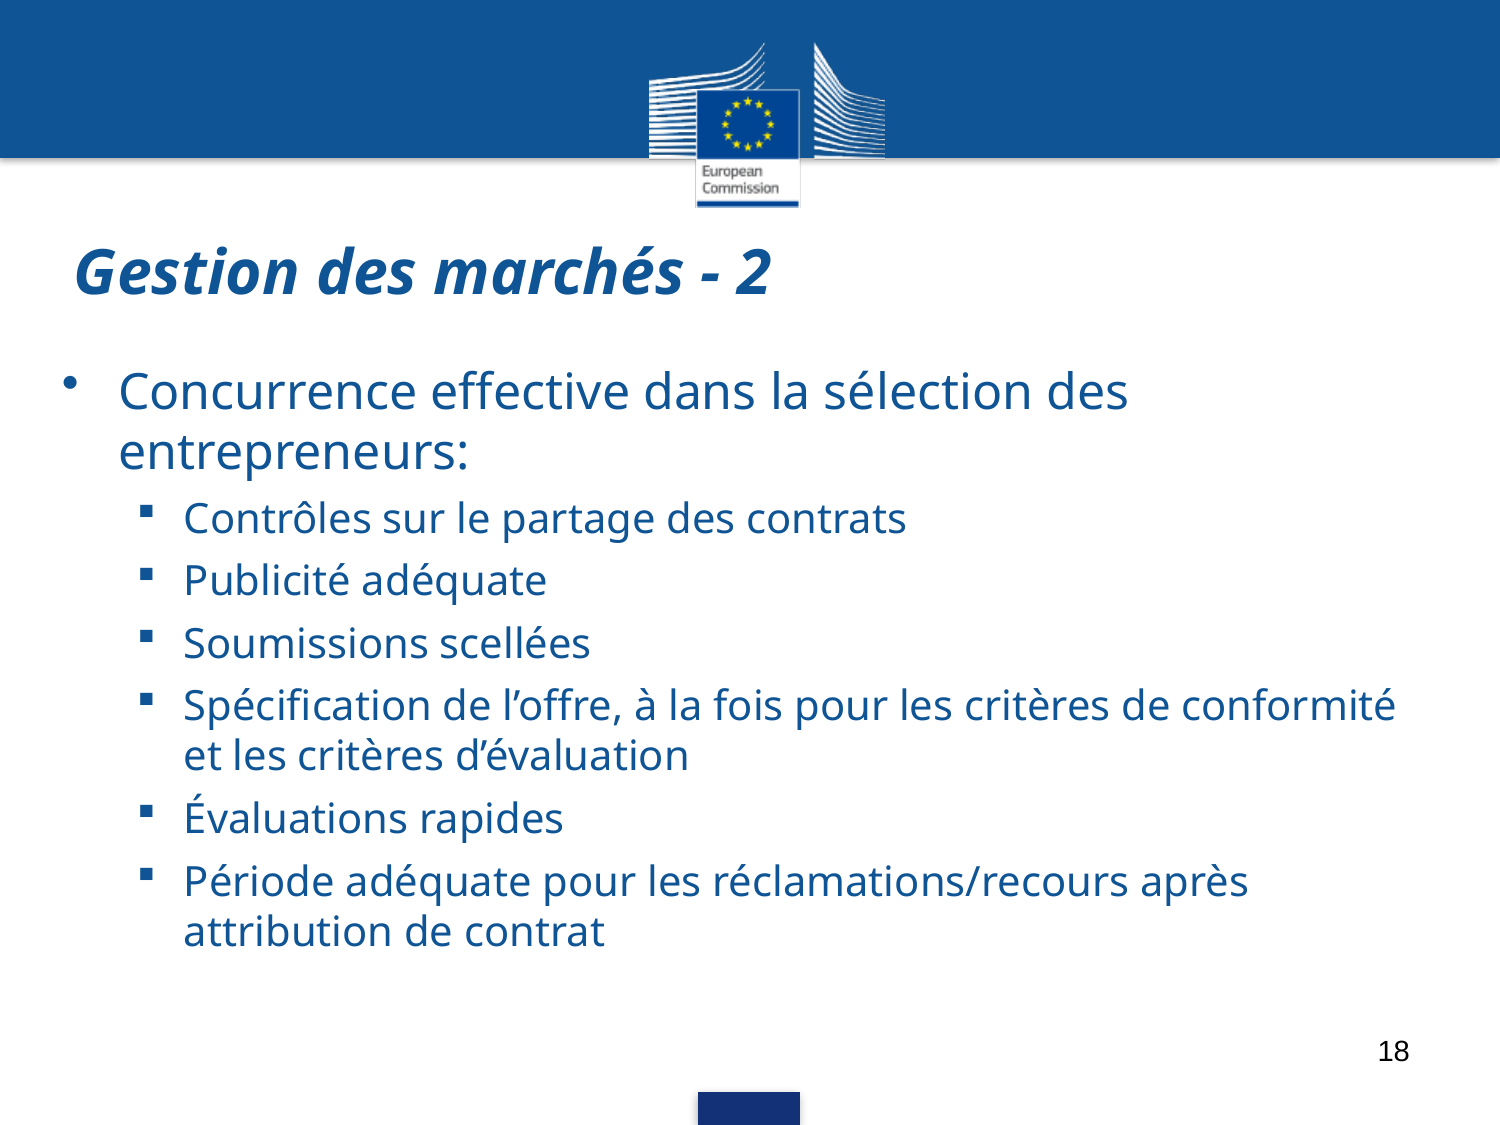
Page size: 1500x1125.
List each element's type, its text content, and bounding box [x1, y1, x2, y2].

list Concurrence effective dans la sélection des entrepreneurs: Contrôles sur le partage des contrats Publicité adéquate Soumissions scellées Spécification de l’offre, à la fois pour les critères de conformité et les critères d’évaluation Évaluations rapides Période adéquate pour les réclamations/recours après attribution de contrat [46, 364, 1418, 950]
picture [649, 42, 885, 175]
slide_number 18 [1074, 1024, 1426, 1103]
title Gestion des marchés - 2 [0, 175, 1500, 364]
